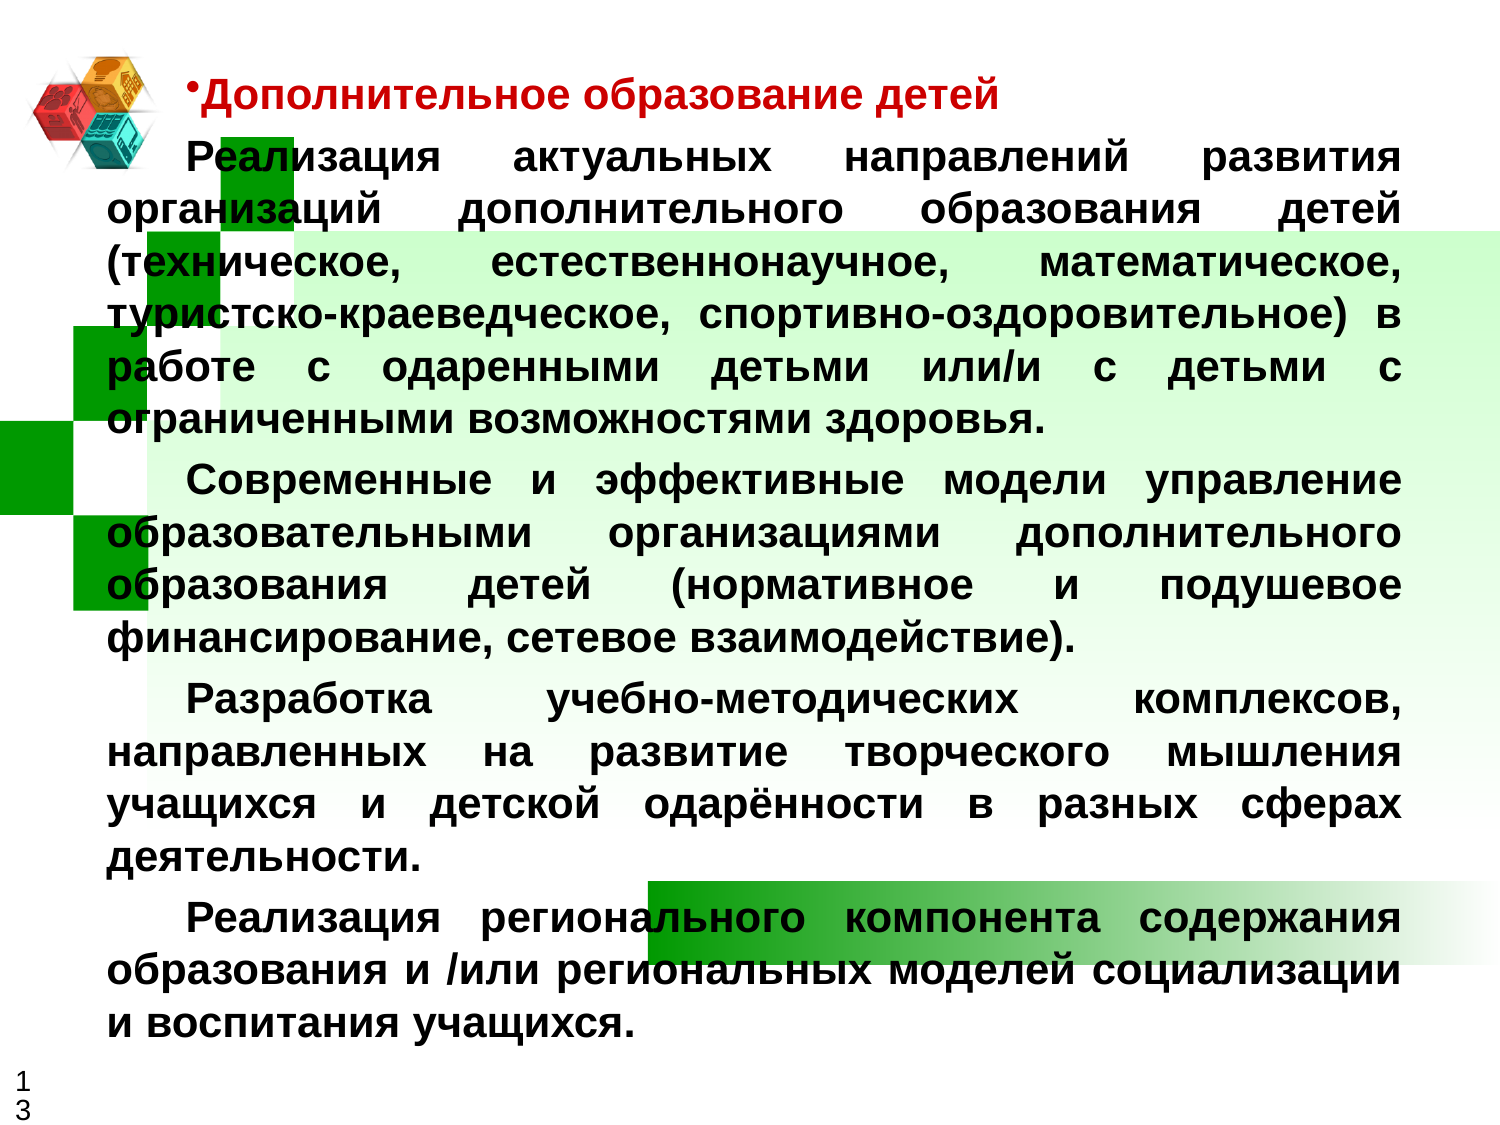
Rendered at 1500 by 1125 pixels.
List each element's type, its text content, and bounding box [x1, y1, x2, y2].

list Дополнительное образование детей Реализация актуальных направлений развития организаций дополнительного образования детей (техническое, естественнонаучное, математическое, туристско-краеведческое, спортивно-оздоровительное) в работе с одаренными детьми или/и с детьми с ограниченными возможностями здоровья. Современные и эффективные модели управление образовательными организациями дополнительного образования детей (нормативное и подушевое финансирование, сетевое взаимодействие). Разработка учебно-методических комплексов, направленных на развитие творческого мышления учащихся и детской одарённости в разных сферах деятельности. Реализация регионального компонента содержания образования и /или региональных моделей социализации и воспитания учащихся. [168, 58, 1418, 135]
slide_number 13 [0, 1054, 59, 1125]
picture [23, 46, 165, 177]
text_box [0, 136, 1500, 965]
